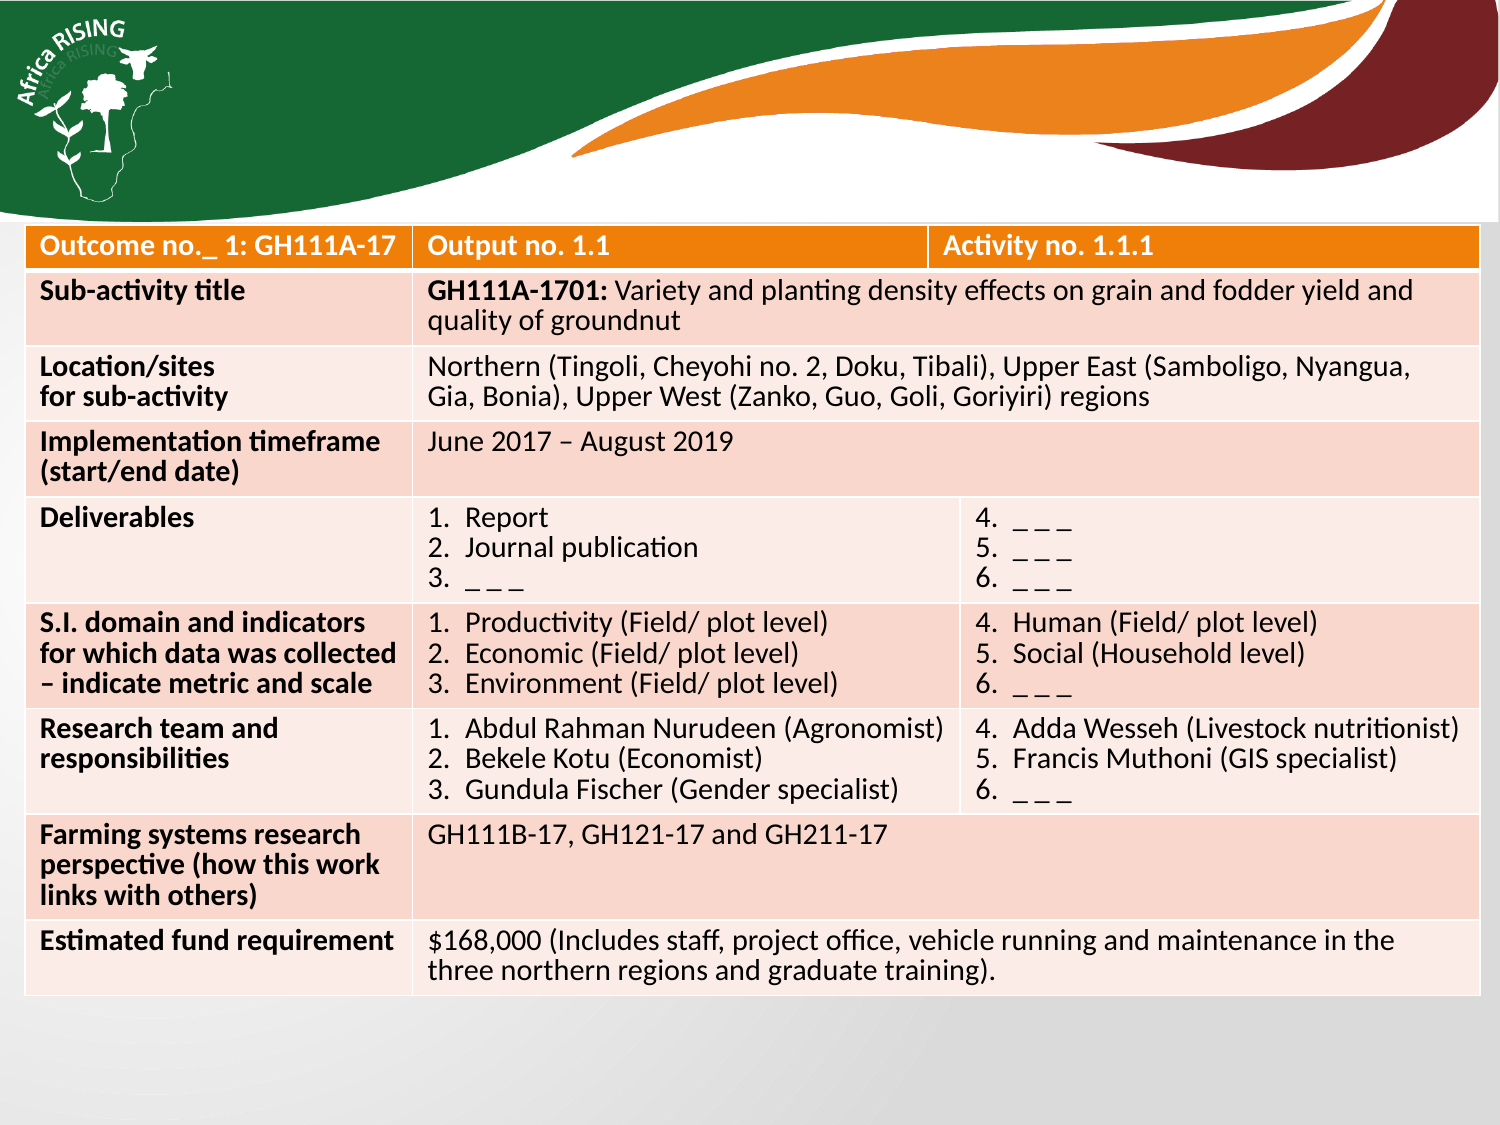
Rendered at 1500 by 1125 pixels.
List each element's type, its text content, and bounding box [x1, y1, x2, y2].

table_cell Report Journal publication _ _ _ [413, 498, 959, 602]
table_header Output no. 1.1 [413, 226, 927, 268]
table_cell Research team and responsibilities [26, 709, 412, 813]
table_cell Productivity (Field/ plot level) Economic (Field/ plot level) Environment (Field/ plot level) [413, 604, 959, 708]
table_cell Sub-activity title [26, 273, 412, 345]
table_cell June 2017 – August 2019 [413, 422, 1479, 496]
table_cell GH111B-17, GH121-17 and GH211-17 [413, 815, 1479, 919]
table_cell Human (Field/ plot level) Social (Household level) _ _ _ [961, 604, 1479, 708]
table_cell Deliverables [26, 498, 412, 602]
table_cell _ _ _ _ _ _ _ _ _ [961, 498, 1479, 602]
table_cell Northern (Tingoli, Cheyohi no. 2, Doku, Tibali), Upper East (Samboligo, Nyangua, Gia, Bonia), Upper West (Zanko, Guo, Goli, Goriyiri) regions [413, 347, 1479, 420]
table_cell Estimated fund requirement [26, 921, 412, 995]
table_cell Farming systems research perspective (how this work links with others) [26, 815, 412, 919]
table_cell S.I. domain and indicators for which data was collected – indicate metric and scale [26, 604, 412, 708]
picture [0, 0, 1499, 222]
table_cell Implementation timeframe (start/end date) [26, 422, 412, 496]
table_cell Abdul Rahman Nurudeen (Agronomist) Bekele Kotu (Economist) Gundula Fischer (Gender specialist) [413, 709, 959, 813]
table_header Outcome no._ 1: GH111A-17 [26, 226, 412, 268]
table_cell $168,000 (Includes staff, project office, vehicle running and maintenance in the three northern regions and graduate training). [413, 921, 1479, 995]
table_header Activity no. 1.1.1 [929, 226, 1479, 268]
table_cell Location/sites for sub-activity [26, 347, 412, 420]
table_cell Adda Wesseh (Livestock nutritionist) Francis Muthoni (GIS specialist) _ _ _ [961, 709, 1479, 813]
table_cell GH111A-1701: Variety and planting density effects on grain and fodder yield and quality of groundnut [413, 273, 1479, 345]
